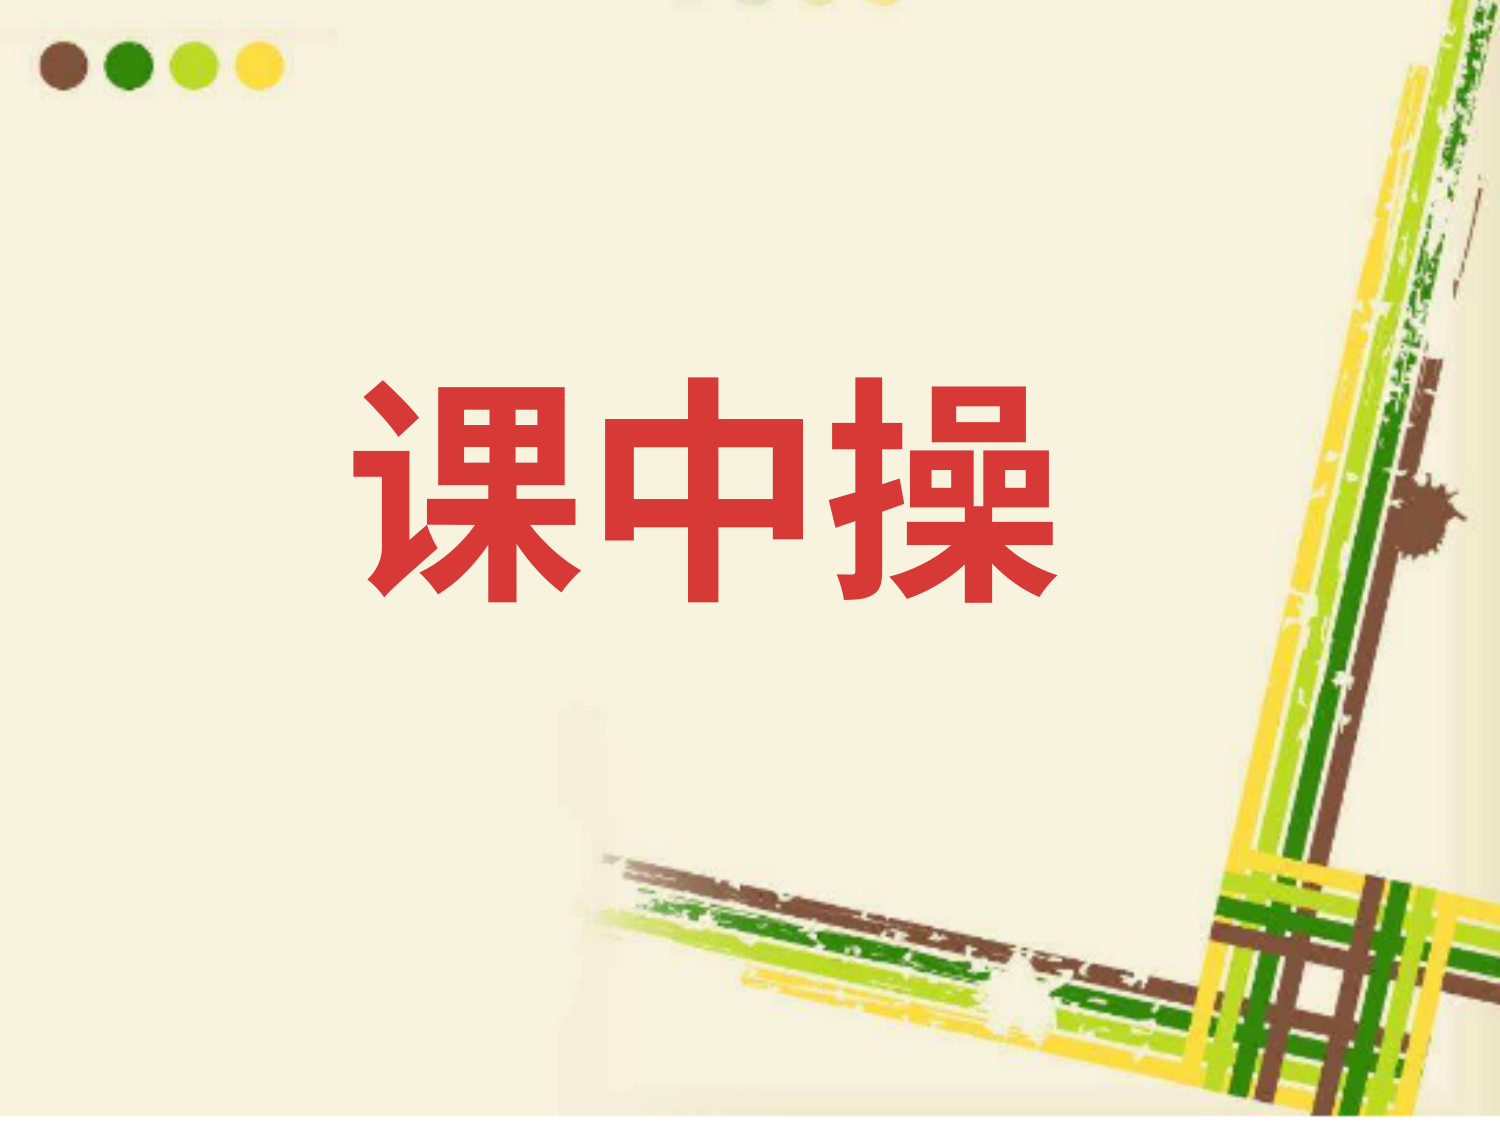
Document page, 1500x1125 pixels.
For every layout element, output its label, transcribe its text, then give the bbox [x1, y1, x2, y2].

text_box 课中操 [329, 333, 1079, 637]
picture [0, 0, 1500, 1125]
